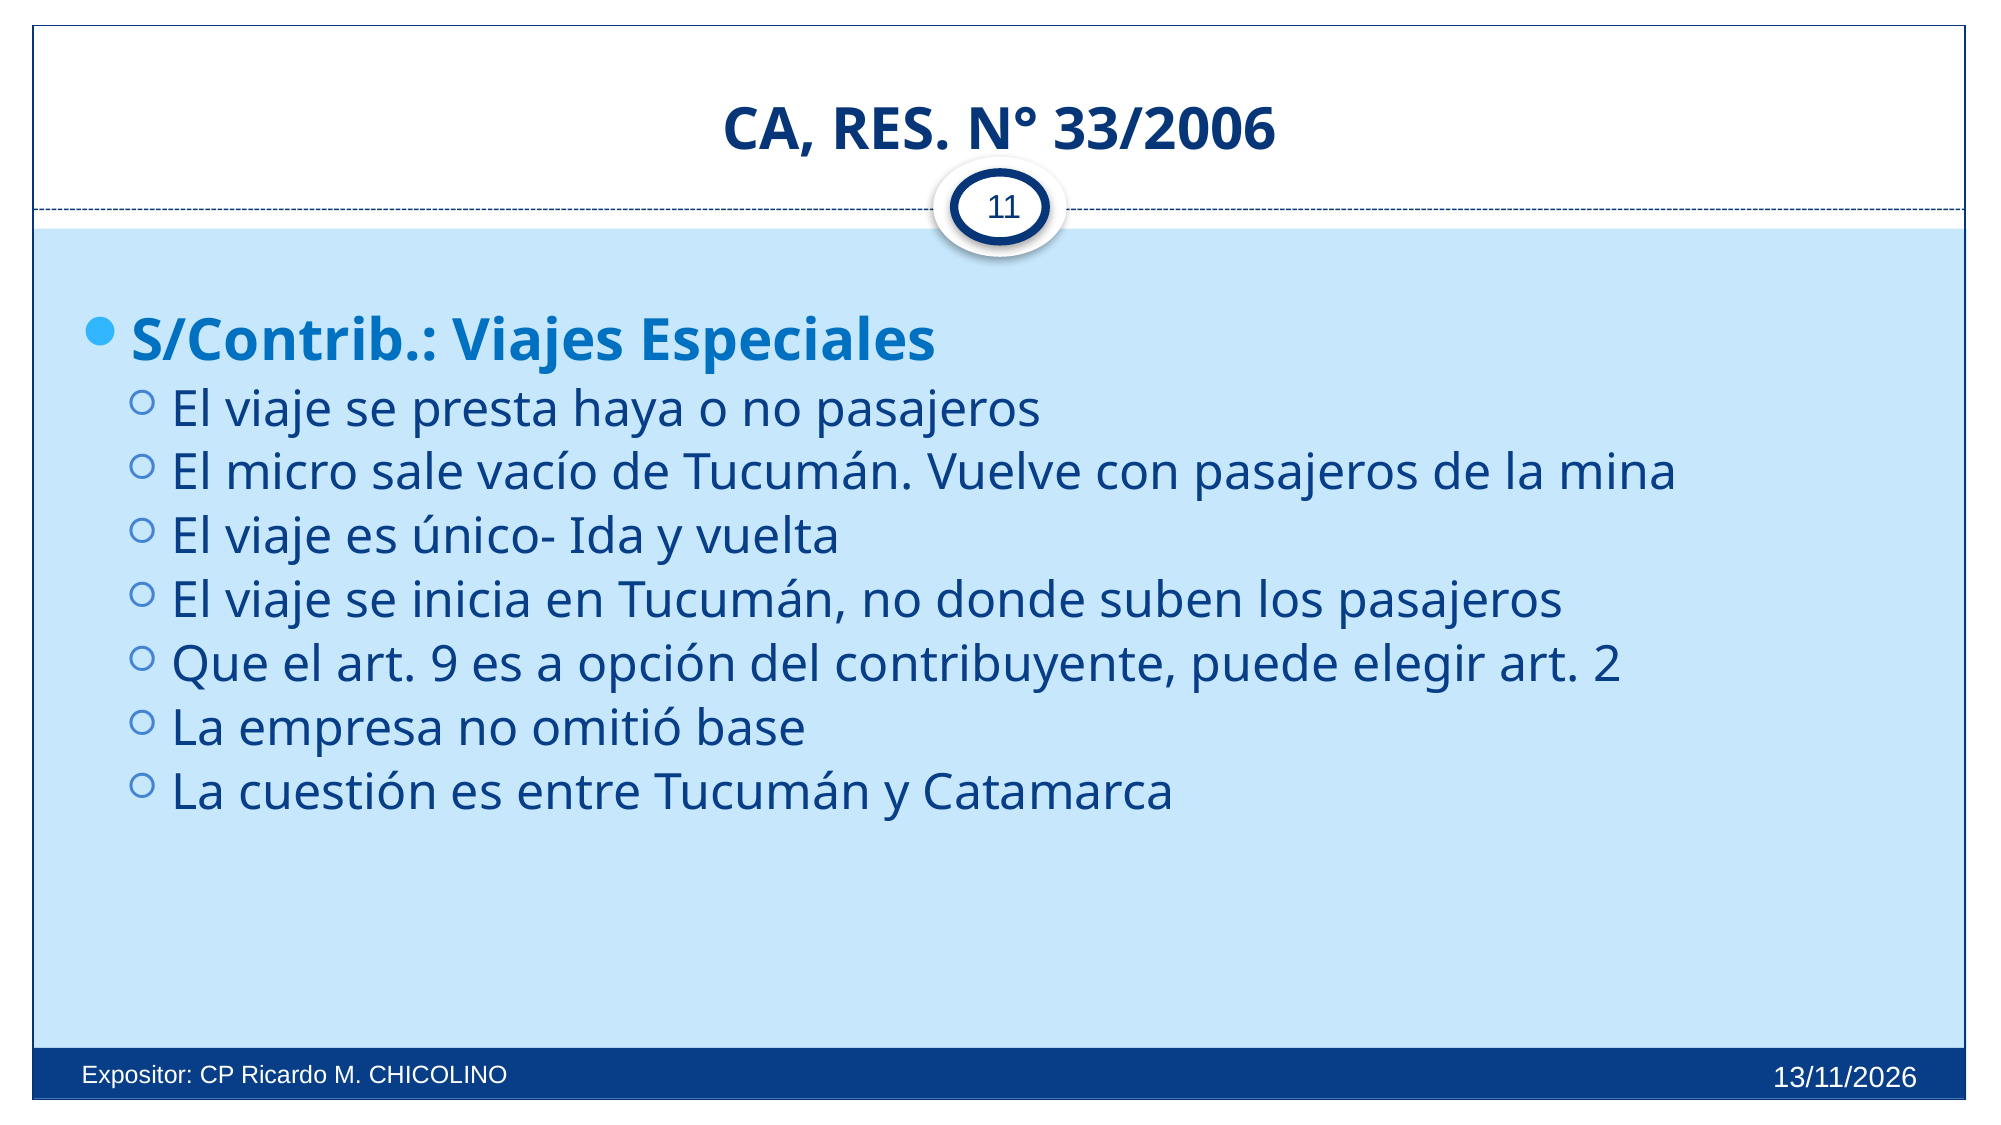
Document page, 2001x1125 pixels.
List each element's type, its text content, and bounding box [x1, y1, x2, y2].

footer Expositor: CP Ricardo M. CHICOLINO [66, 1051, 850, 1112]
list S/Contrib.: Viajes Especiales El viaje se presta haya o no pasajeros El micro sale vacío de Tucumán. Vuelve con pasajeros de la mina El viaje es único- Ida y vuelta El viaje se inicia en Tucumán, no donde suben los pasajeros Que el art. 9 es a opción del contribuyente, puede elegir art. 2 La empresa no omitió base La cuestión es entre Tucumán y Catamarca [66, 302, 1945, 1006]
title CA, RES. N° 33/2006 [324, 66, 1675, 169]
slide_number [1266, 1050, 1933, 1111]
slide_number 11 [954, 168, 1055, 241]
